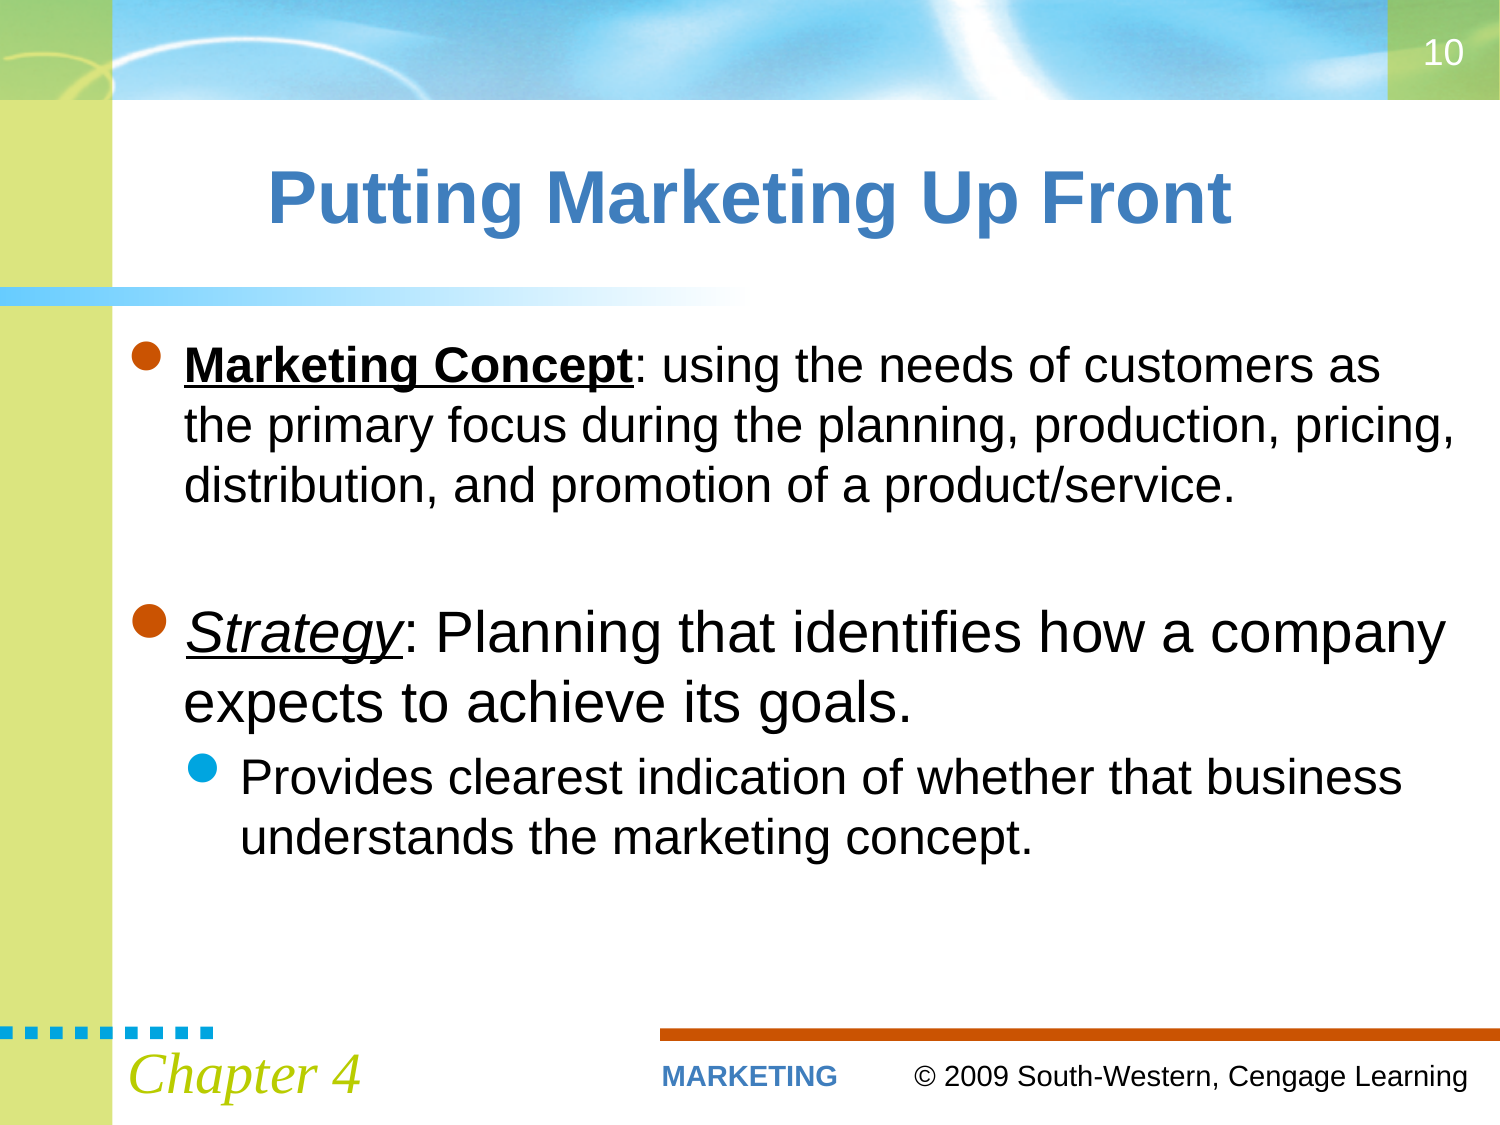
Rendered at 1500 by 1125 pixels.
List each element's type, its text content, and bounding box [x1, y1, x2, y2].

footer Chapter 4 [112, 1012, 638, 1113]
title Putting Marketing Up Front [112, 99, 1388, 288]
list Marketing Concept: using the needs of customers as the primary focus during the planning, production, pricing, distribution, and promotion of a product/service. Strategy: Planning that identifies how a company expects to achieve its goals. Provides clearest indication of whether that business understands the marketing concept. [112, 324, 1476, 1001]
slide_number 10 [1387, 0, 1500, 101]
